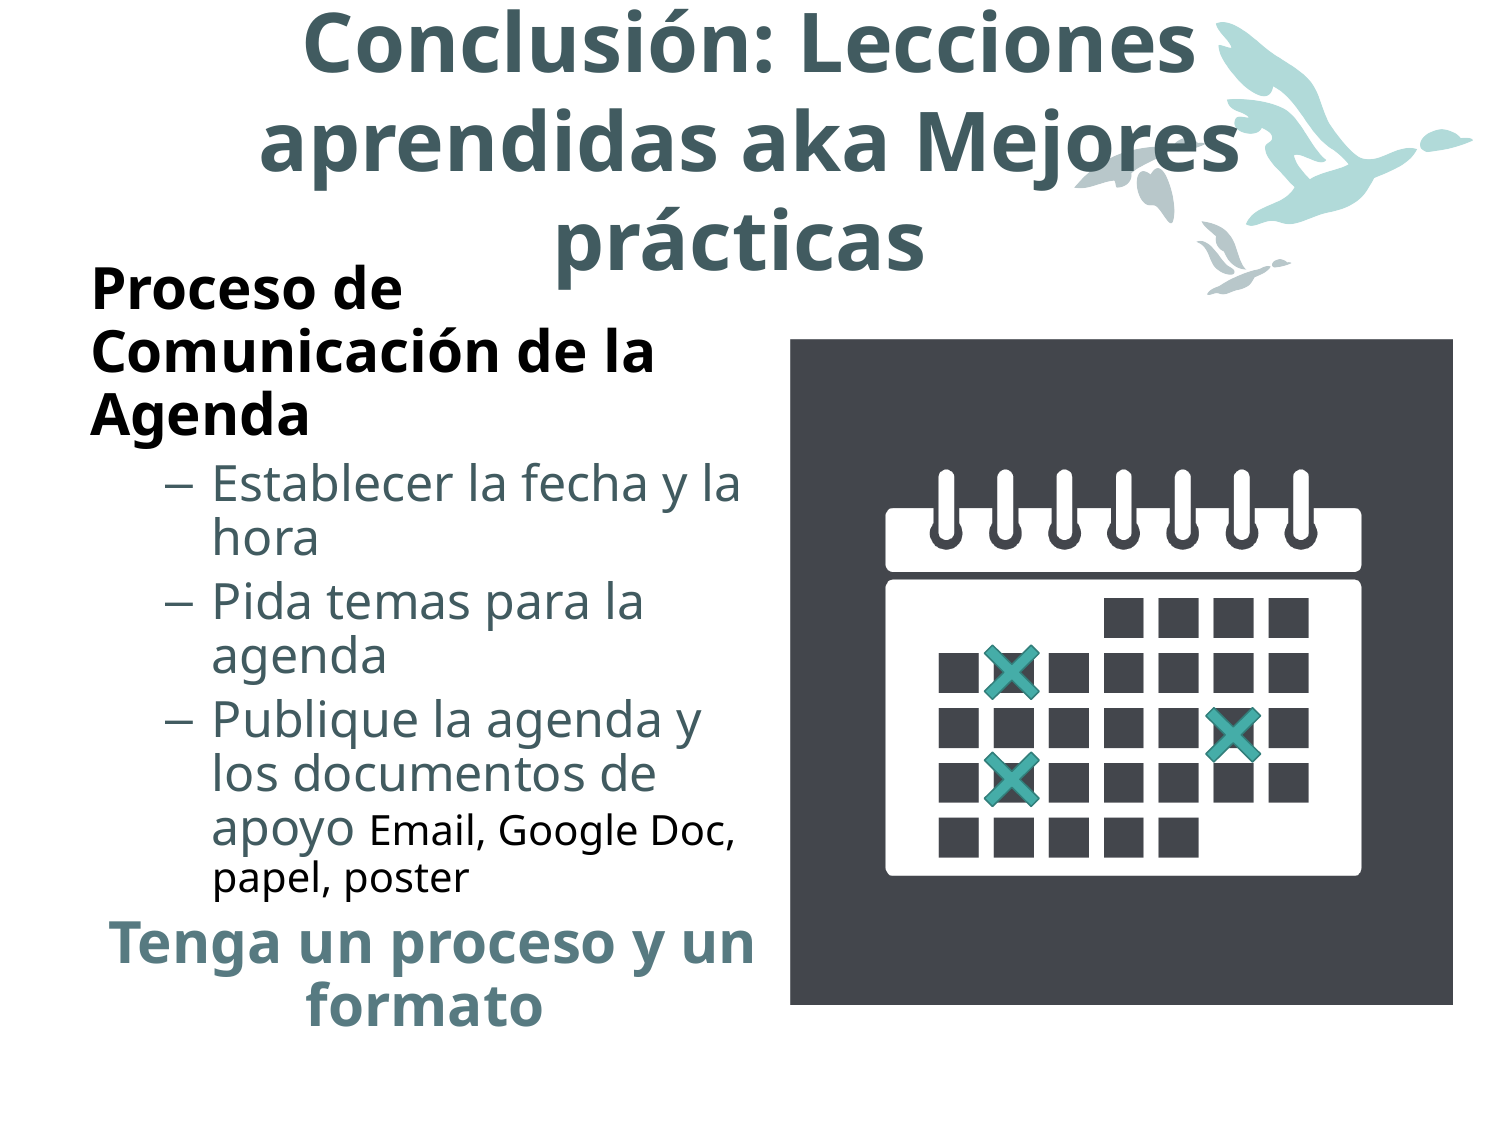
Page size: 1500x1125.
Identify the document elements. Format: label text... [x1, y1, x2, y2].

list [790, 339, 1454, 1006]
title Conclusión: Lecciones aprendidas aka Mejores prácticas [75, 45, 1425, 233]
list Proceso de Comunicación de la Agenda Establecer la fecha y la hora Pida temas para la agenda Publique la agenda y los documentos de apoyo Email, Google Doc, papel, poster Tenga un proceso y un formato [75, 252, 791, 963]
